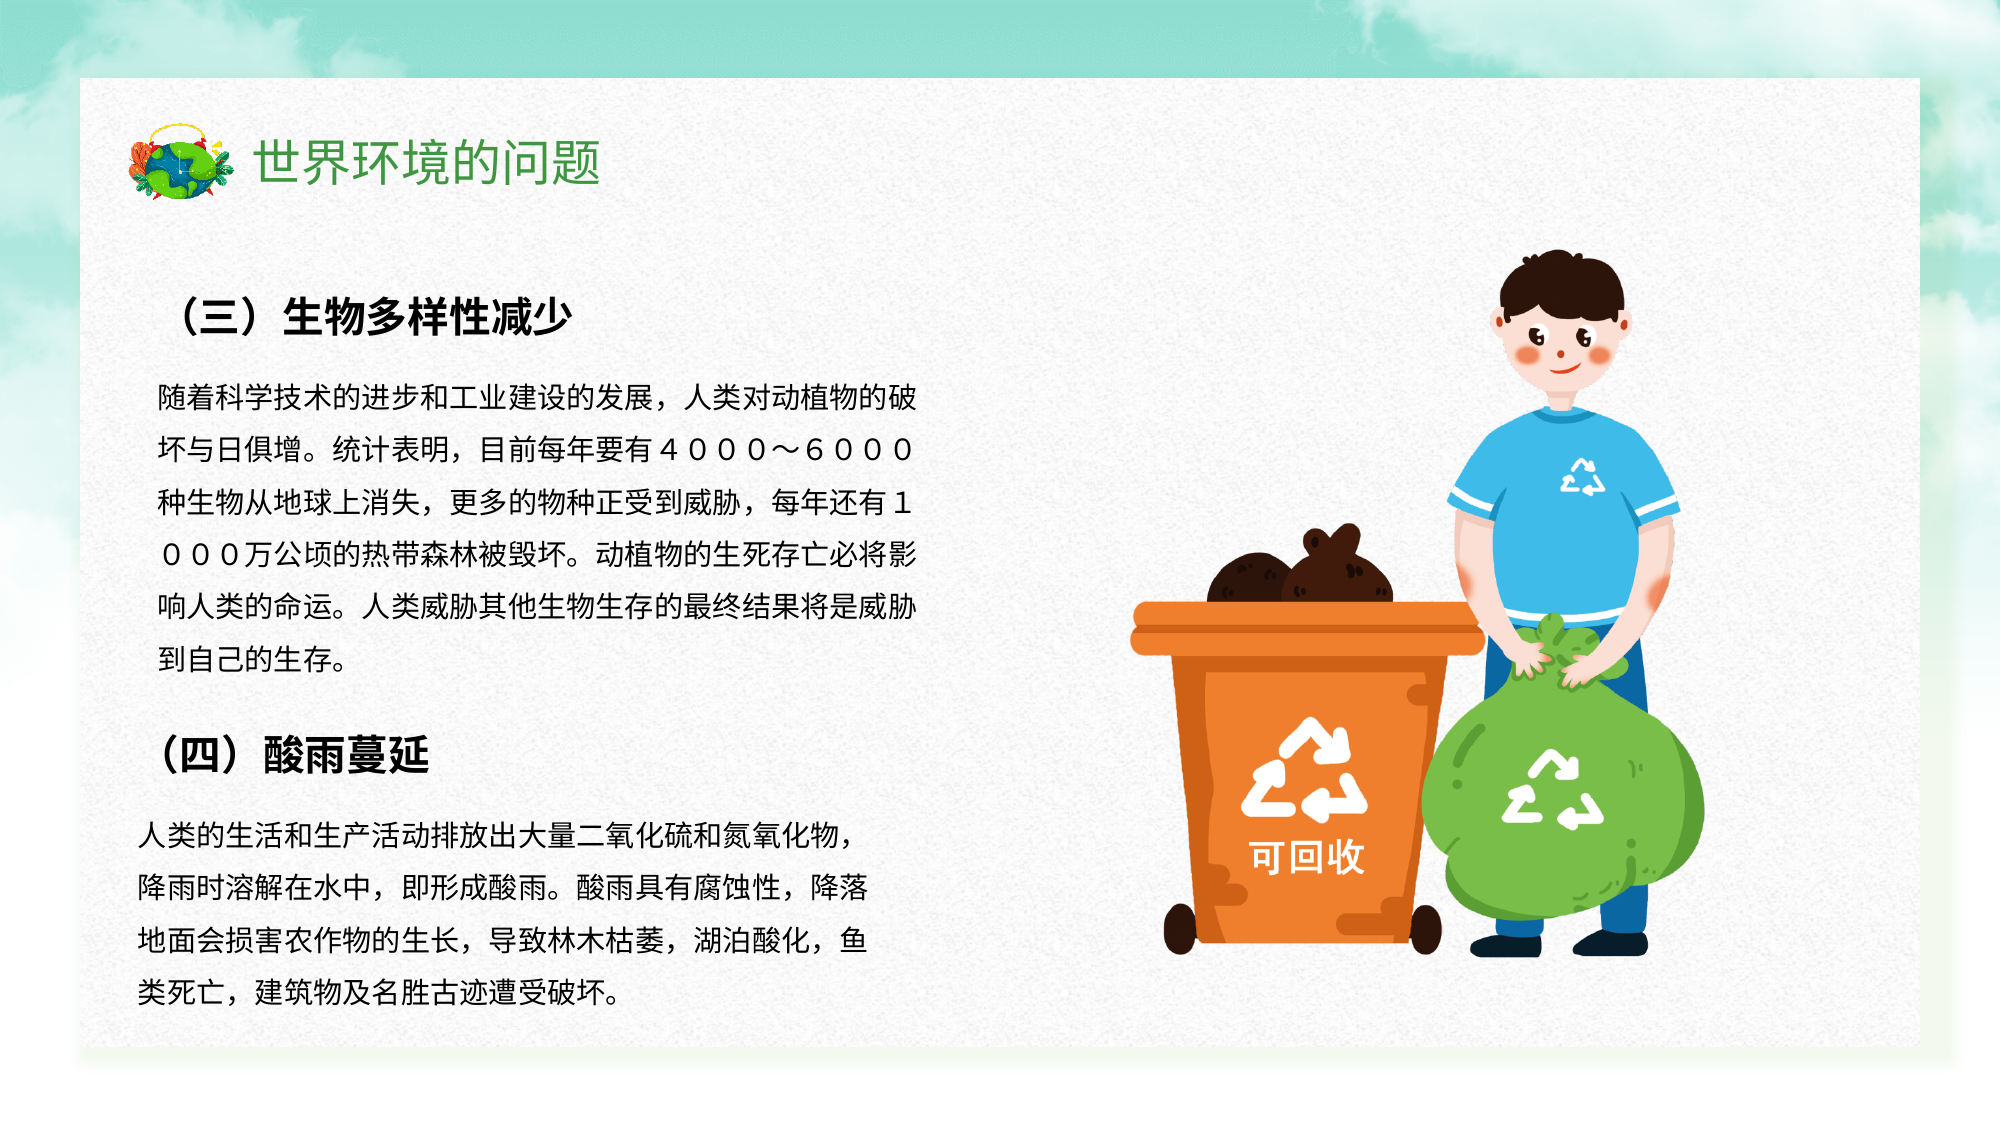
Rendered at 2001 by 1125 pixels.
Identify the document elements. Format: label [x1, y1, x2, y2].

picture [0, 0, 2000, 1125]
text_box [123, 104, 857, 218]
